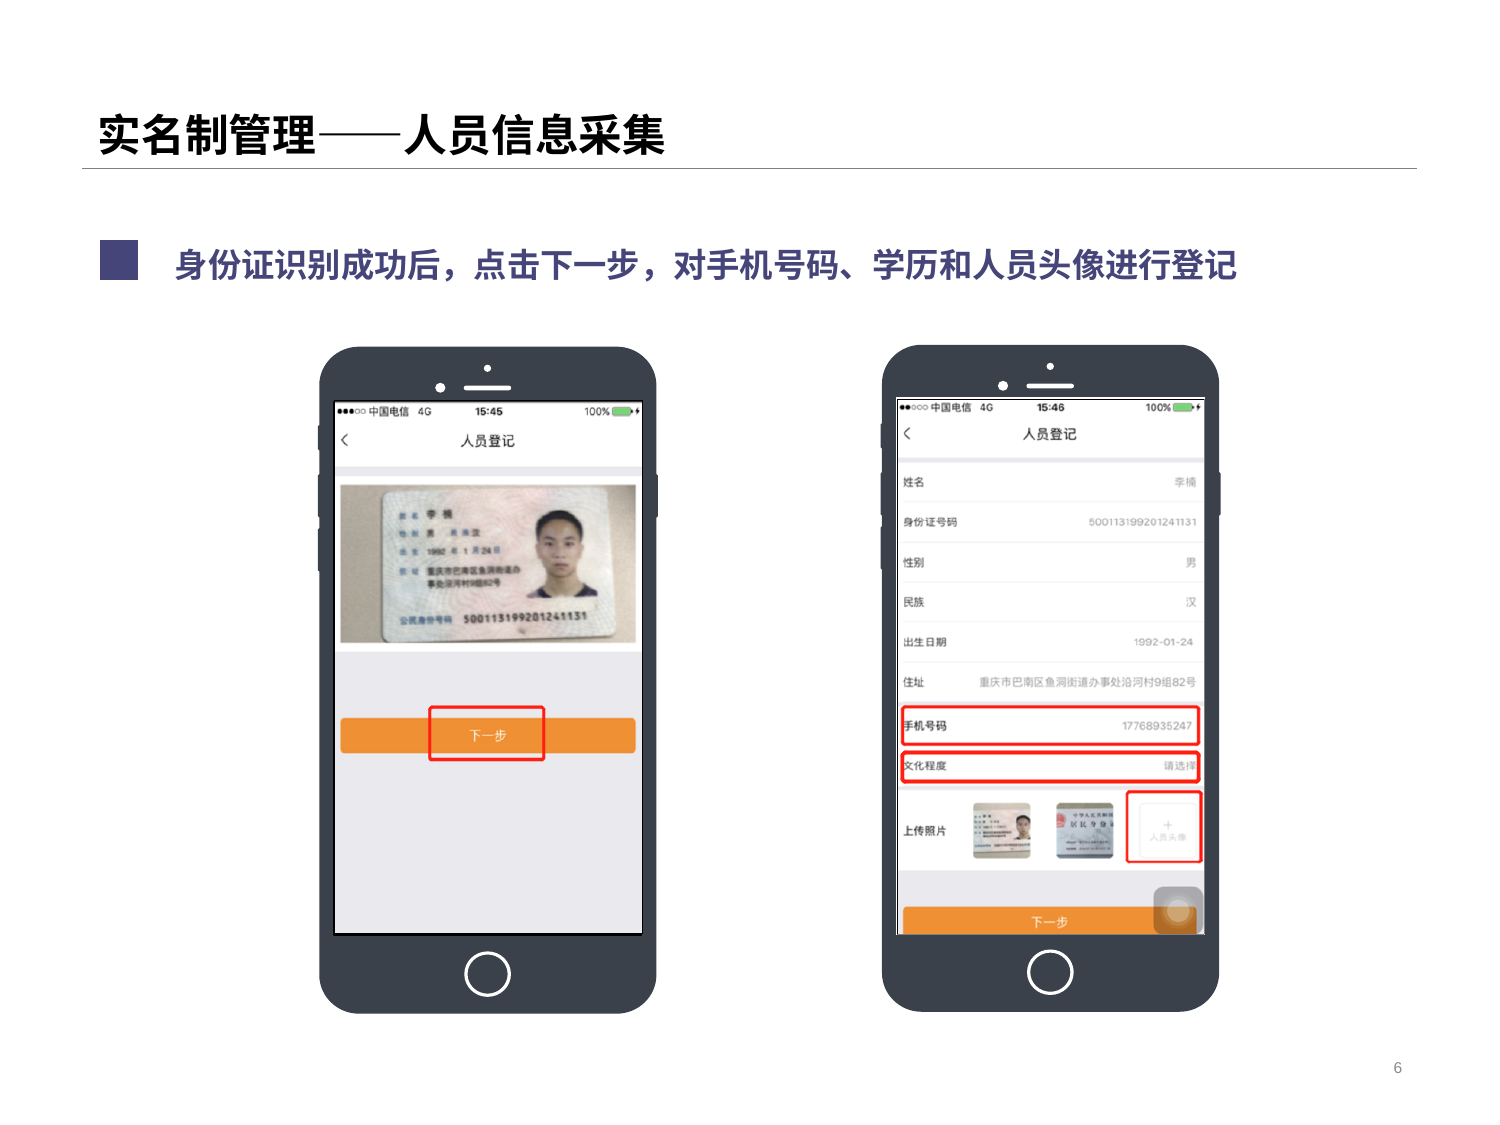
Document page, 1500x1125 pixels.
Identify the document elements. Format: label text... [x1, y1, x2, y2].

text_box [317, 346, 658, 1014]
title 实名制管理——人员信息采集 [82, 0, 1418, 169]
slide_number 6 [1059, 1050, 1418, 1085]
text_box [880, 344, 1221, 1012]
picture [334, 400, 643, 934]
text_box [100, 240, 138, 280]
text_box 身份证识别成功后，点击下一步，对手机号码、学历和人员头像进行登记 [160, 228, 1399, 292]
picture [896, 397, 1205, 935]
